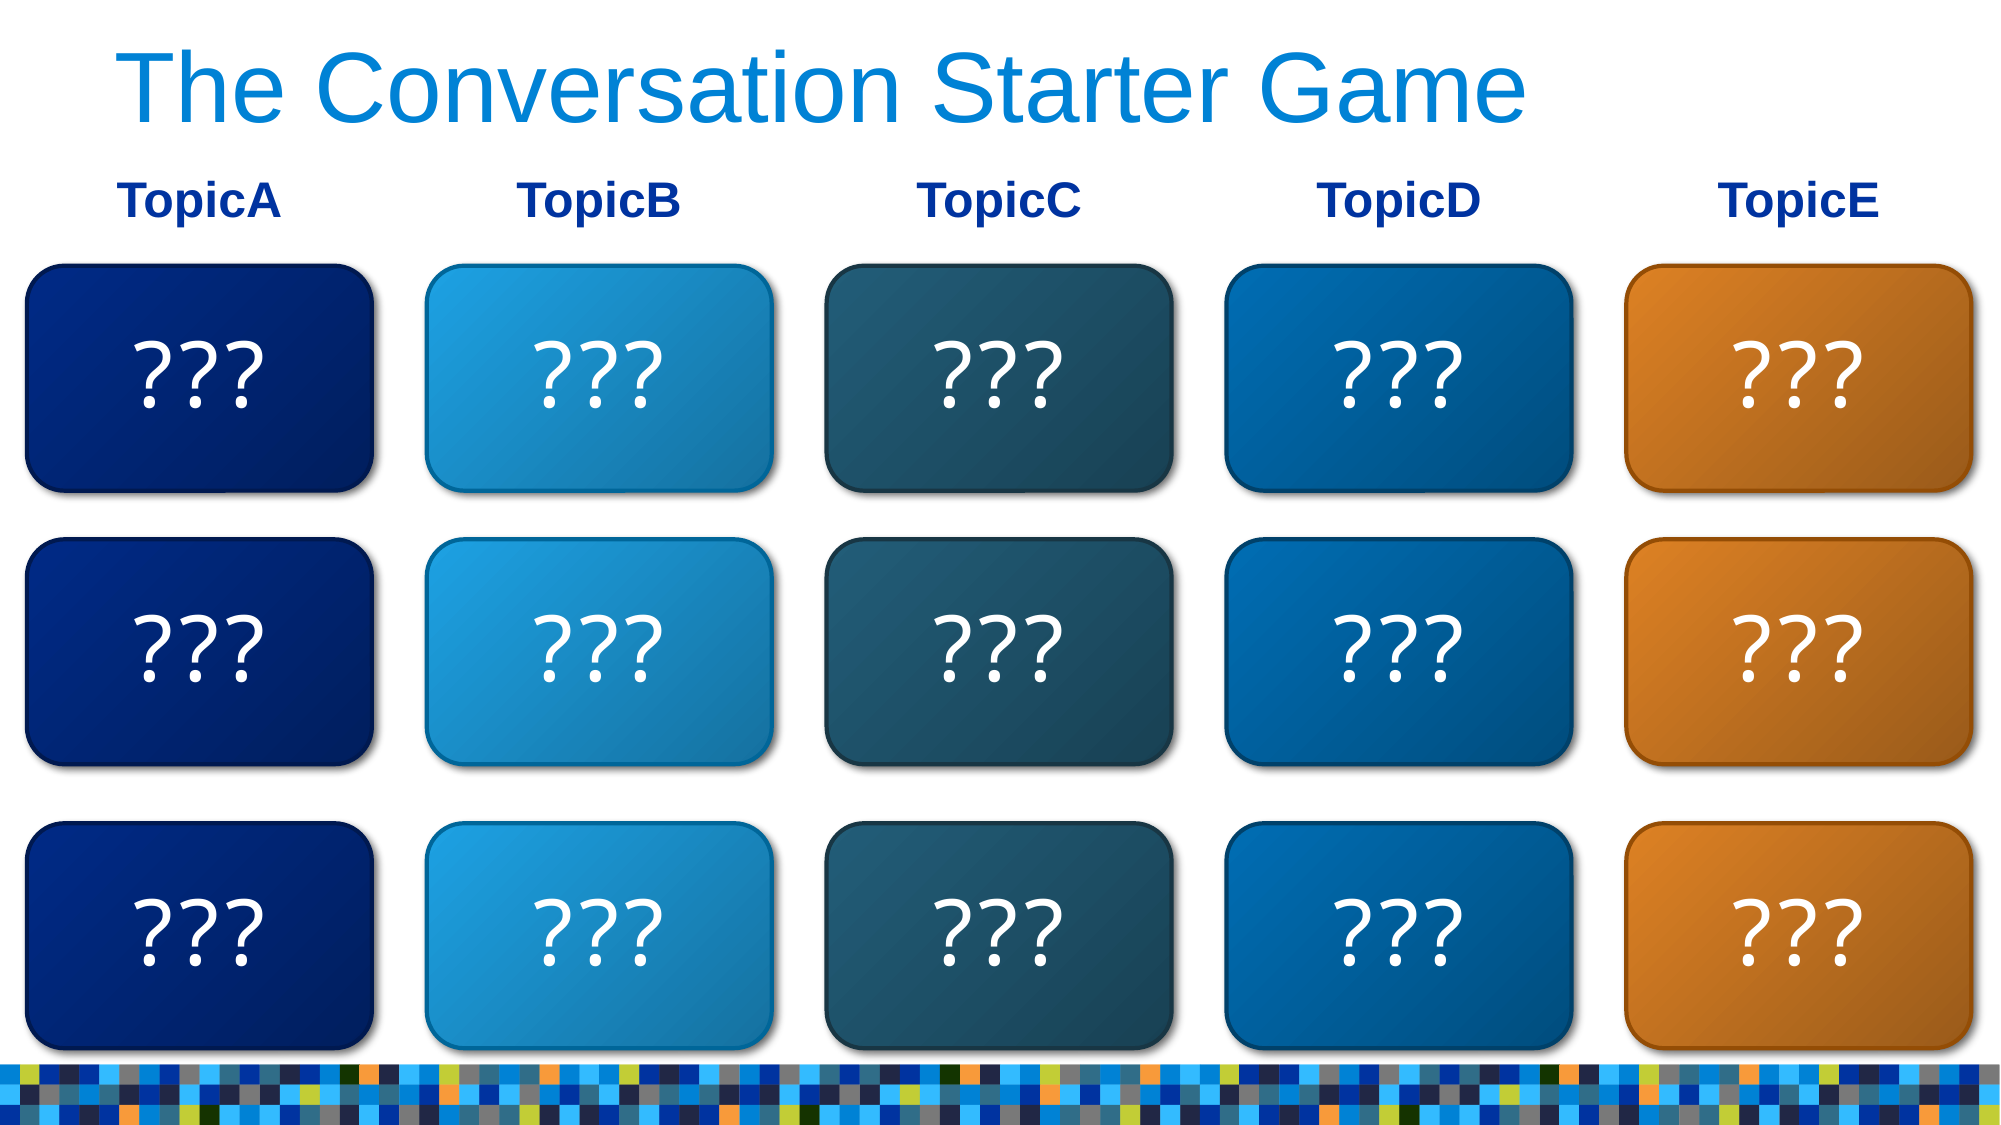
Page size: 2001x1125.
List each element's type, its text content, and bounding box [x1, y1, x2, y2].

text_box ??? [1224, 537, 1574, 767]
text_box ??? [24, 821, 374, 1051]
text_box ??? [424, 263, 774, 493]
text_box ??? [24, 537, 374, 767]
text_box TopicB [415, 188, 783, 241]
text_box ??? [1224, 263, 1574, 493]
text_box ??? [24, 263, 374, 493]
text_box ??? [424, 537, 774, 767]
text_box TopicD [1215, 188, 1583, 241]
text_box TopicC [815, 188, 1183, 241]
text_box ??? [824, 263, 1174, 493]
text_box TopicA [15, 153, 384, 241]
text_box TopicE [1615, 153, 1983, 241]
text_box ??? [1624, 821, 1974, 1051]
text_box ??? [424, 821, 774, 1051]
title The Conversation Starter Game [99, 0, 1900, 188]
text_box ??? [824, 821, 1174, 1051]
text_box ??? [1624, 263, 1974, 493]
text_box ??? [824, 537, 1174, 767]
text_box ??? [1224, 821, 1574, 1051]
text_box ??? [1624, 537, 1974, 767]
